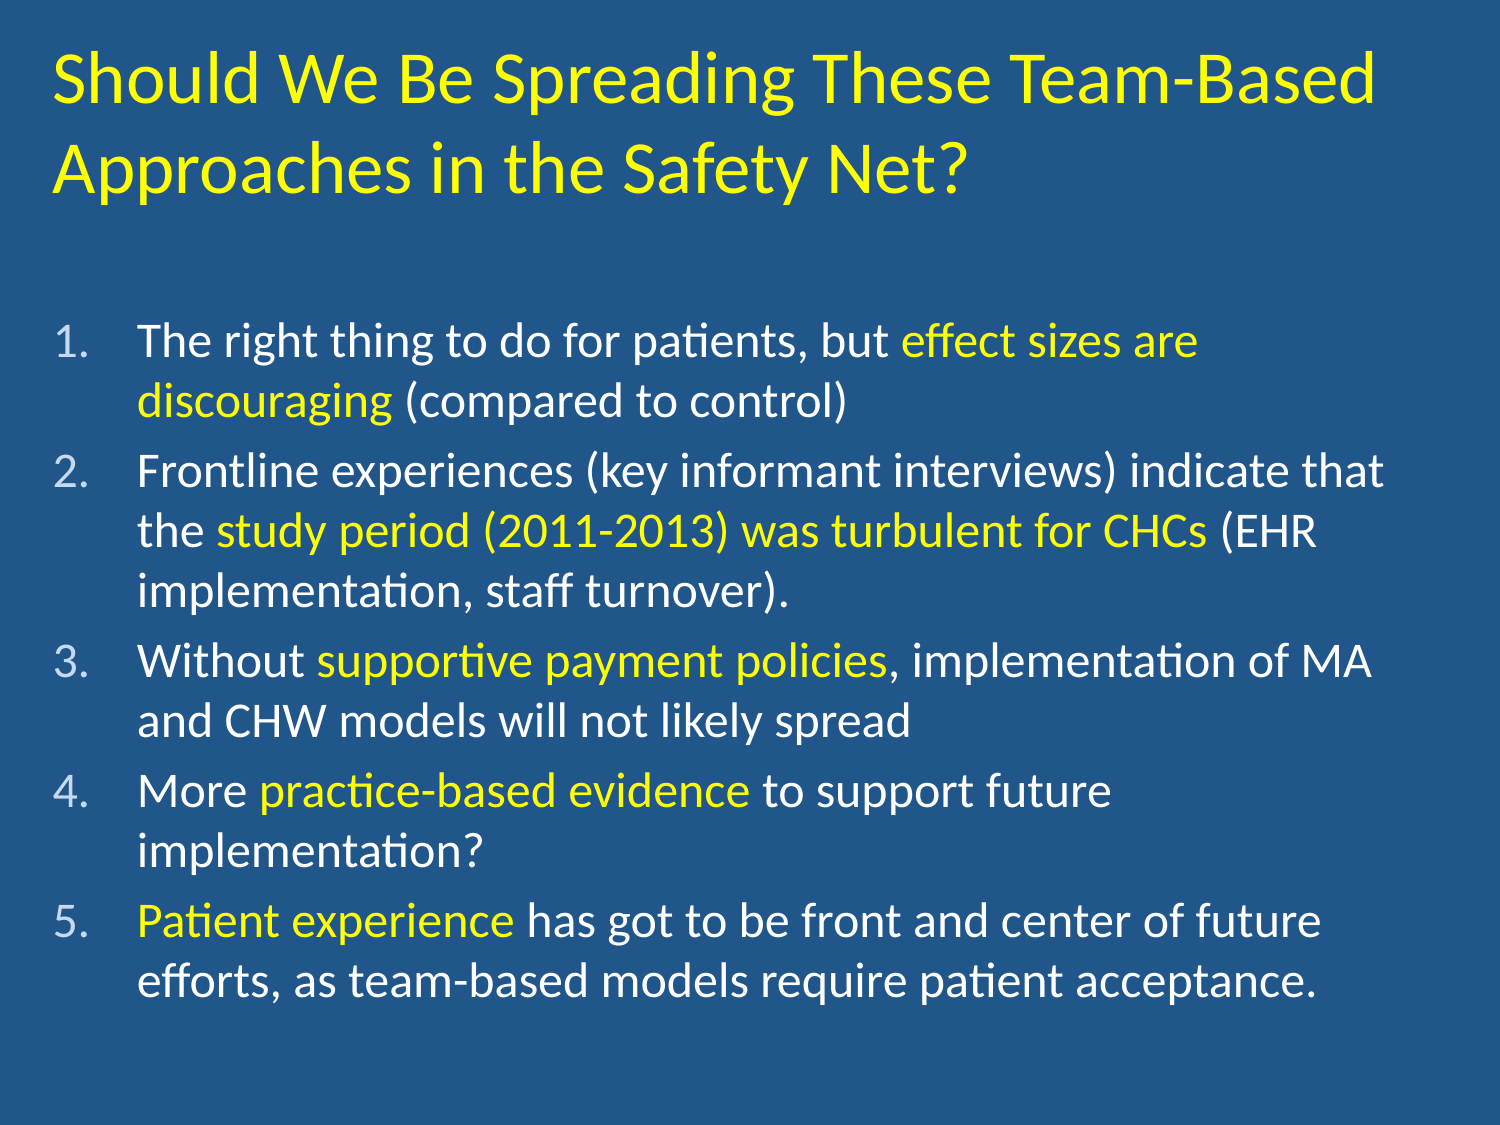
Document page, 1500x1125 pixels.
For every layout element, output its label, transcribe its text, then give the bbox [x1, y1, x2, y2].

title Should We Be Spreading These Team-Based Approaches in the Safety Net? [37, 24, 1463, 213]
list The right thing to do for patients, but effect sizes are discouraging (compared to control) Frontline experiences (key informant interviews) indicate that the study period (2011-2013) was turbulent for CHCs (EHR implementation, staff turnover). Without supportive payment policies, implementation of MA and CHW models will not likely spread More practice-based evidence to support future implementation? Patient experience has got to be front and center of future efforts, as team-based models require patient acceptance. [37, 299, 1463, 1043]
